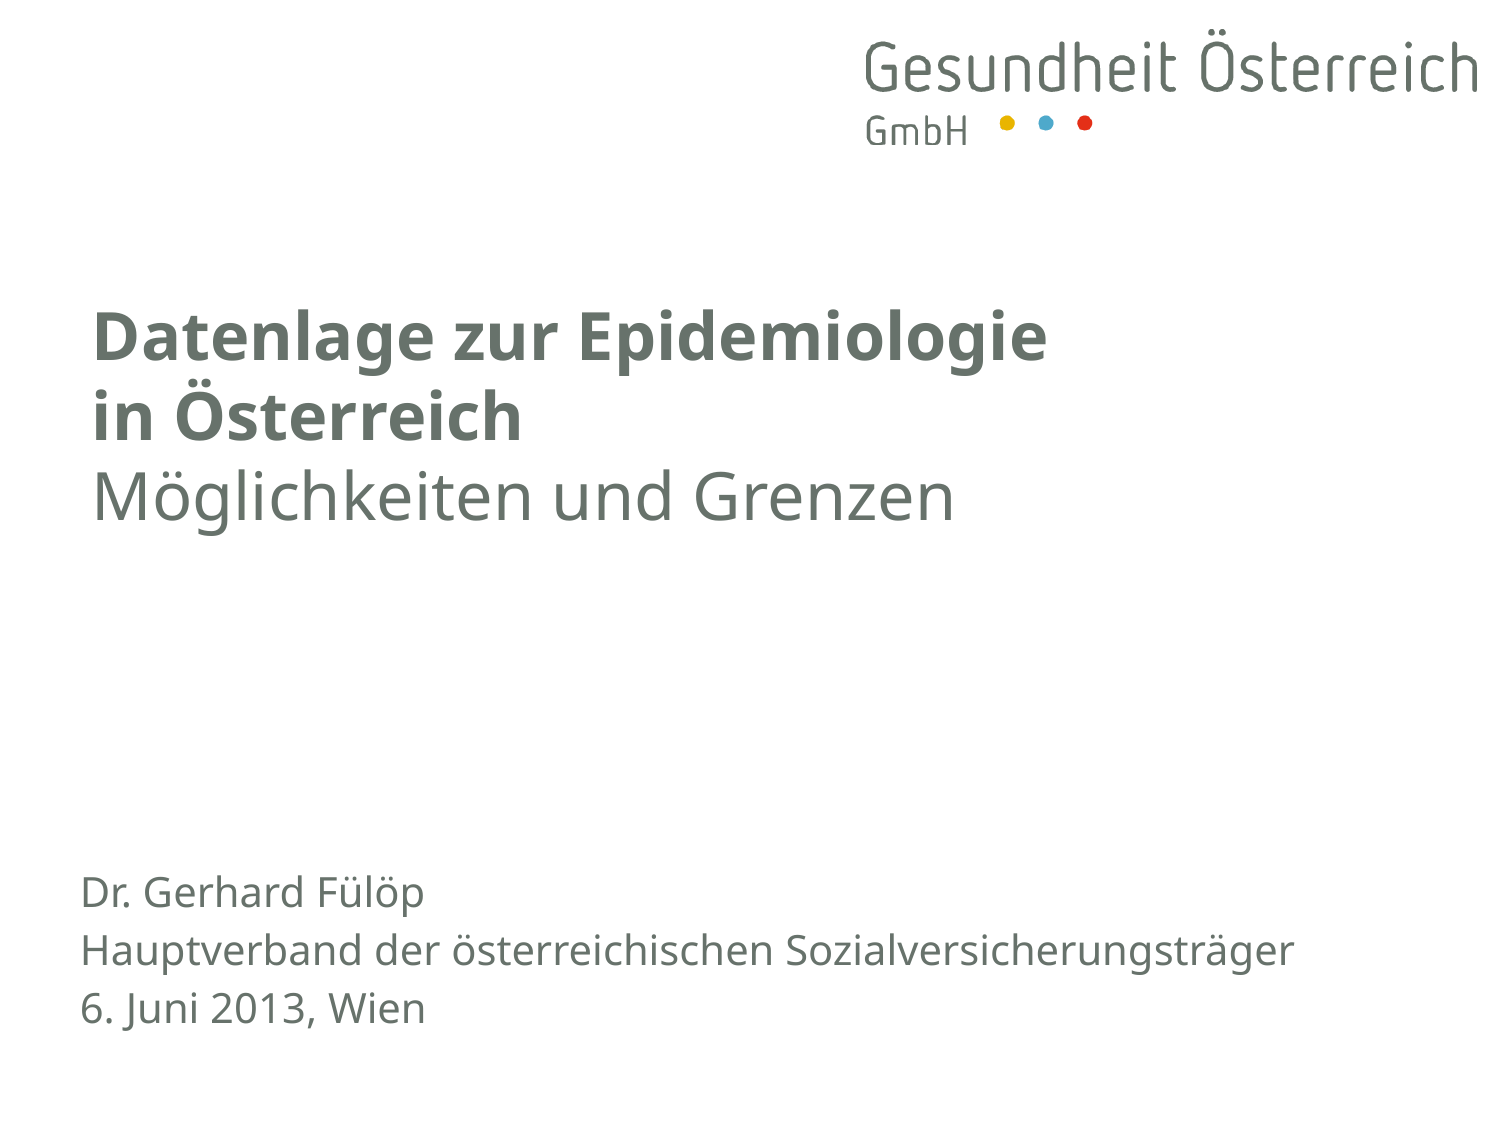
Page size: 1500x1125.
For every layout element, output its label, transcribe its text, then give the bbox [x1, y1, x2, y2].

list Dr. Gerhard Fülöp Hauptverband der österreichischen Sozialversicherungsträger 6. Juni 2013, Wien [64, 857, 1412, 1059]
picture [866, 29, 1477, 145]
title Datenlage zur Epidemiologie in Österreich Möglichkeiten und Grenzen [76, 349, 1428, 478]
